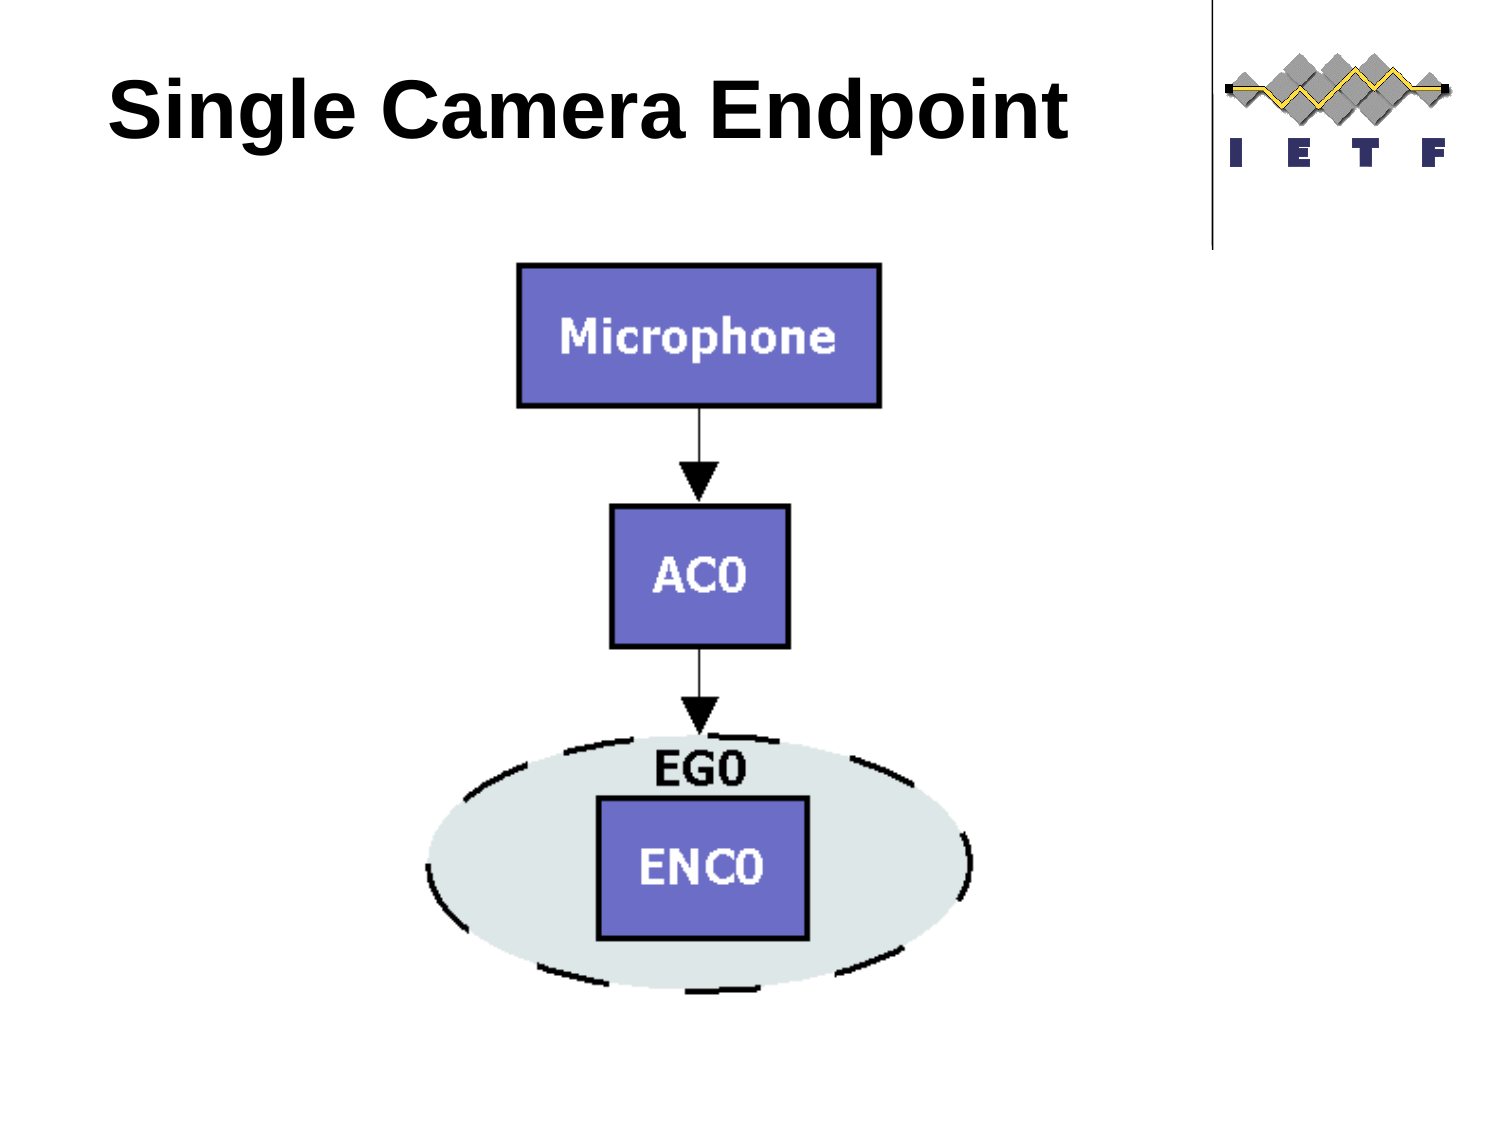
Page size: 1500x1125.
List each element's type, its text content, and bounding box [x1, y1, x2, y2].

picture [403, 248, 1001, 1010]
title Single Camera Endpoint [0, 19, 1201, 163]
picture [1212, 37, 1463, 181]
